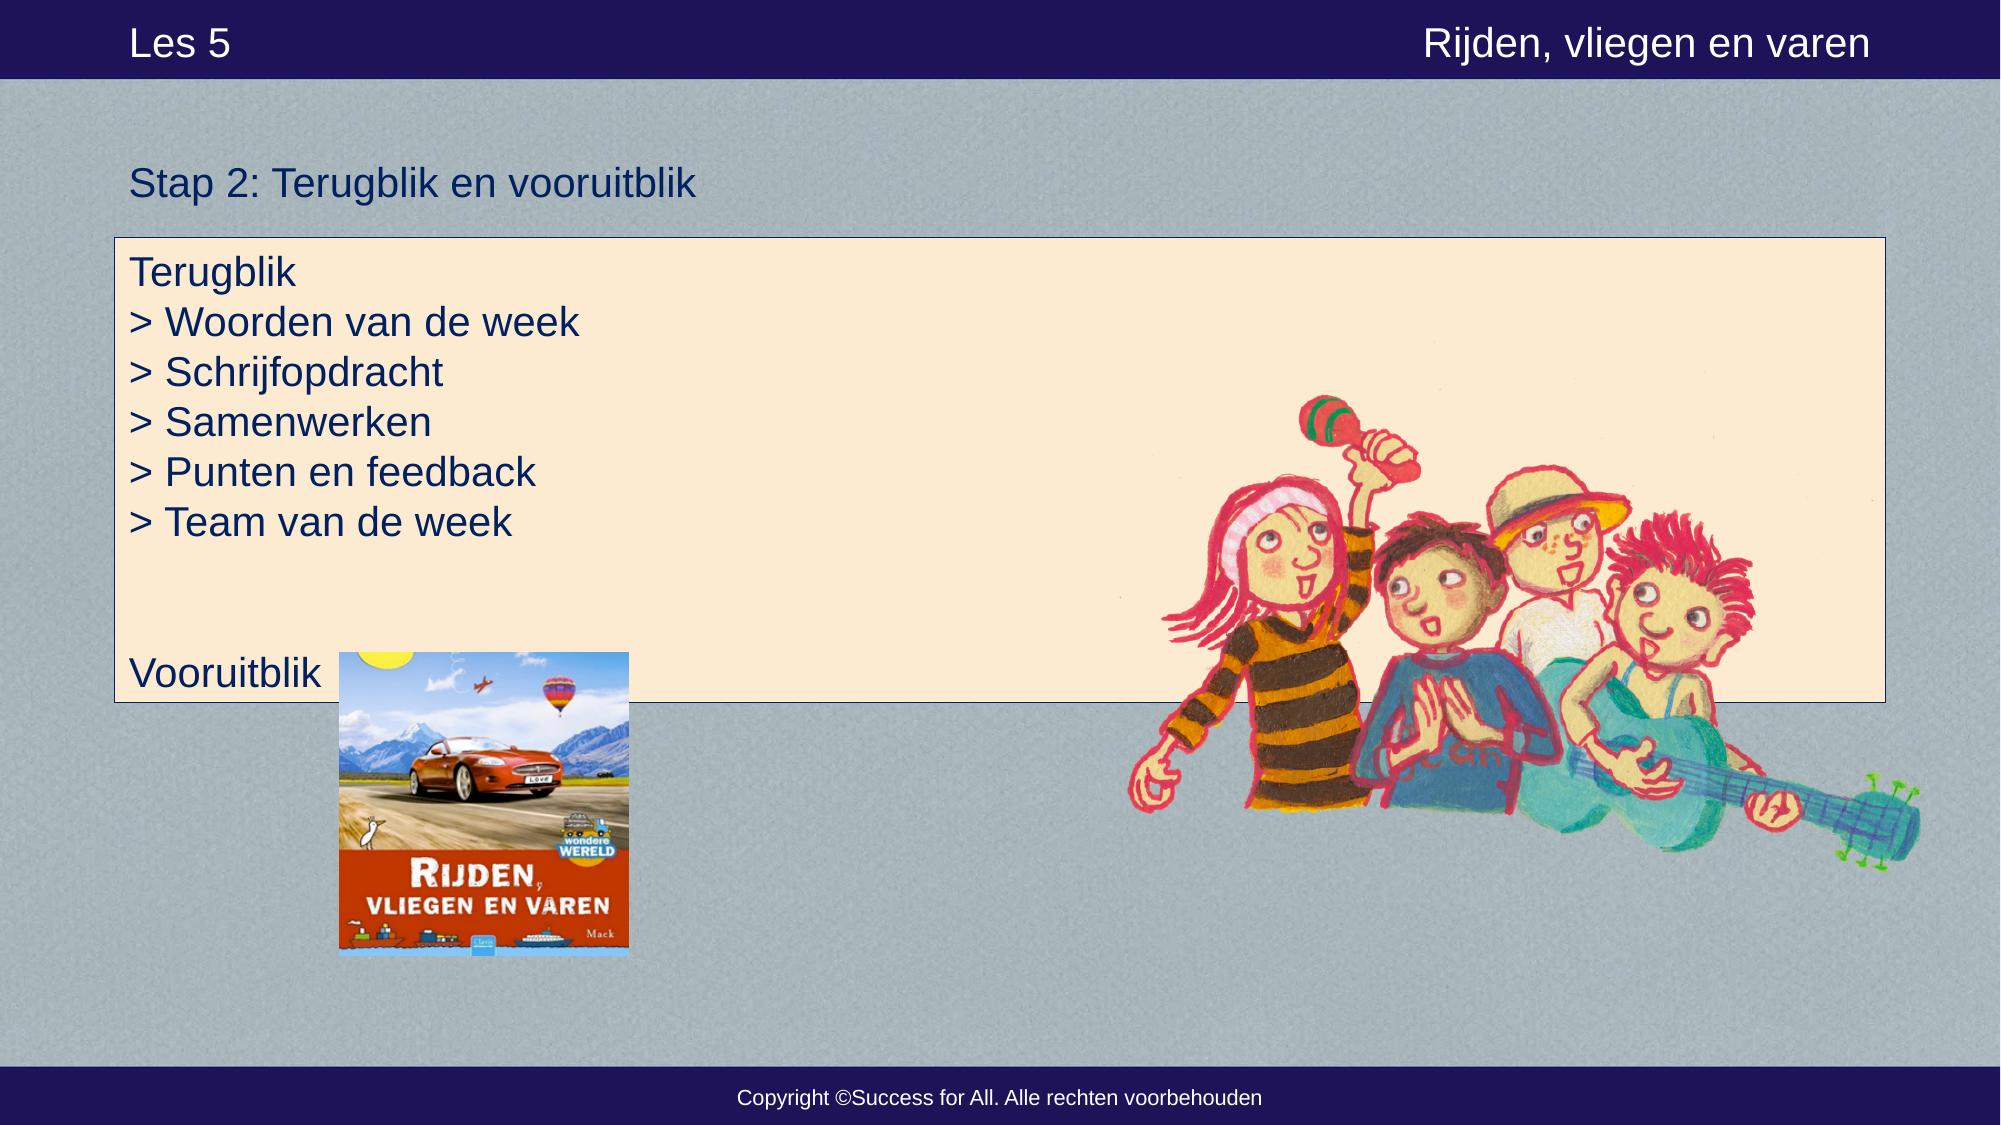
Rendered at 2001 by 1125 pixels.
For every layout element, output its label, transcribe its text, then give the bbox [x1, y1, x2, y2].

text_box Terugblik > Woorden van de week > Schrijfopdracht > Samenwerken > Punten en feedback > Team van de week Vooruitblik [114, 237, 1886, 703]
text_box Rijden, vliegen en varen [999, 8, 1886, 73]
text_box Stap 2: Terugblik en vooruitblik [113, 148, 1635, 214]
text_box Les 5 [114, 8, 354, 73]
picture [0, 0, 2001, 1125]
text_box Copyright ©Success for All. Alle rechten voorbehouden [0, 1076, 2000, 1125]
